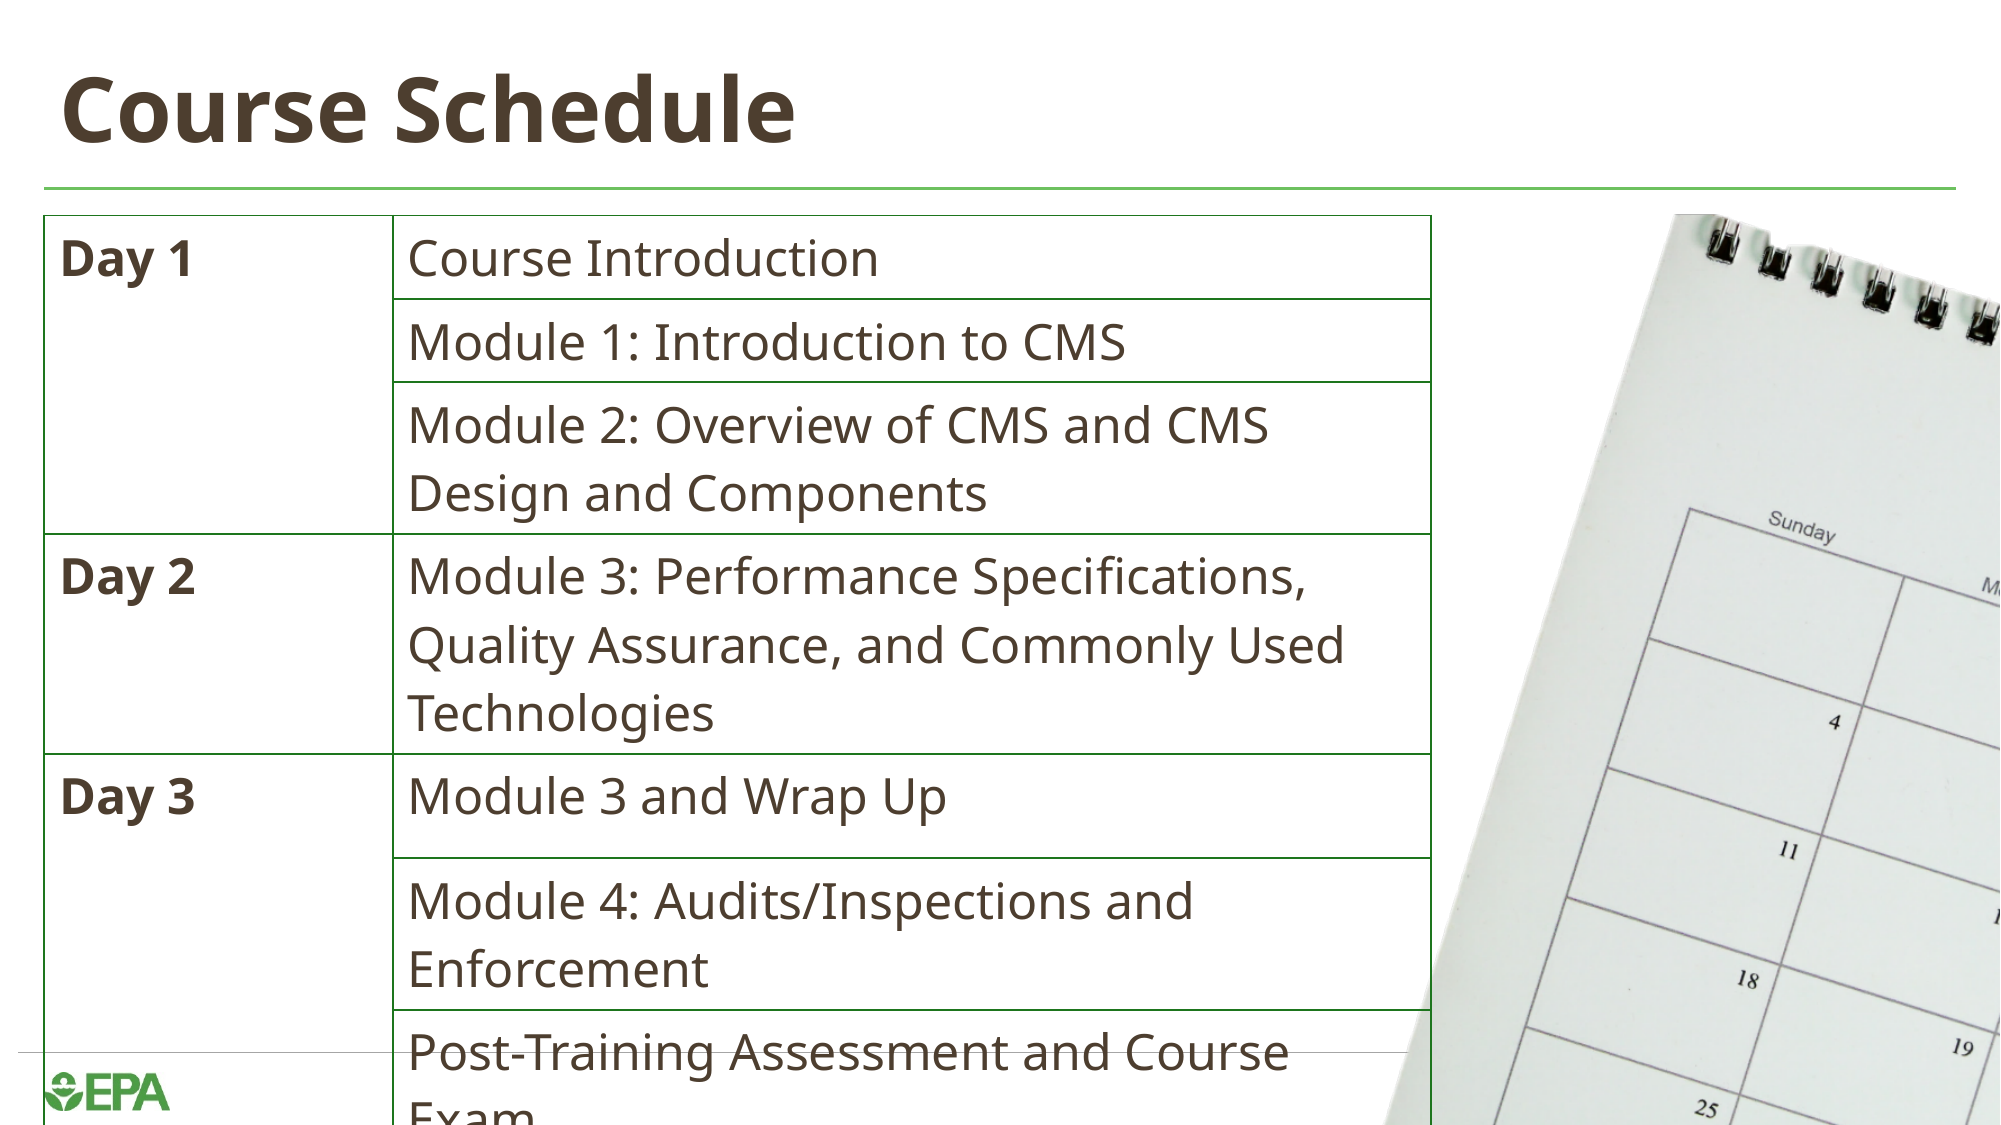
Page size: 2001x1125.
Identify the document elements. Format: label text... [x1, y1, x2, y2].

table_cell Module 4: Audits/Inspections and Enforcement [394, 859, 1276, 1009]
table_cell Module 1: Introduction to CMS [394, 300, 1276, 381]
title Course Schedule [44, 45, 1957, 169]
table_header Course Introduction [394, 216, 1276, 298]
table_cell Day 2 [45, 535, 392, 753]
picture [1276, 173, 2000, 1125]
table_cell Module 3: Performance Specifications, Quality Assurance, and Commonly Used Technologies [394, 535, 1276, 753]
table_header Day 1 [45, 216, 392, 533]
table_cell Post-Training Assessment and Course Exam [394, 1011, 1276, 1125]
table_cell Module 2: Overview of CMS and CMS Design and Components [394, 383, 1276, 533]
table_cell Day 3 [45, 755, 392, 1125]
table_cell Module 3 and Wrap Up [394, 755, 1276, 857]
